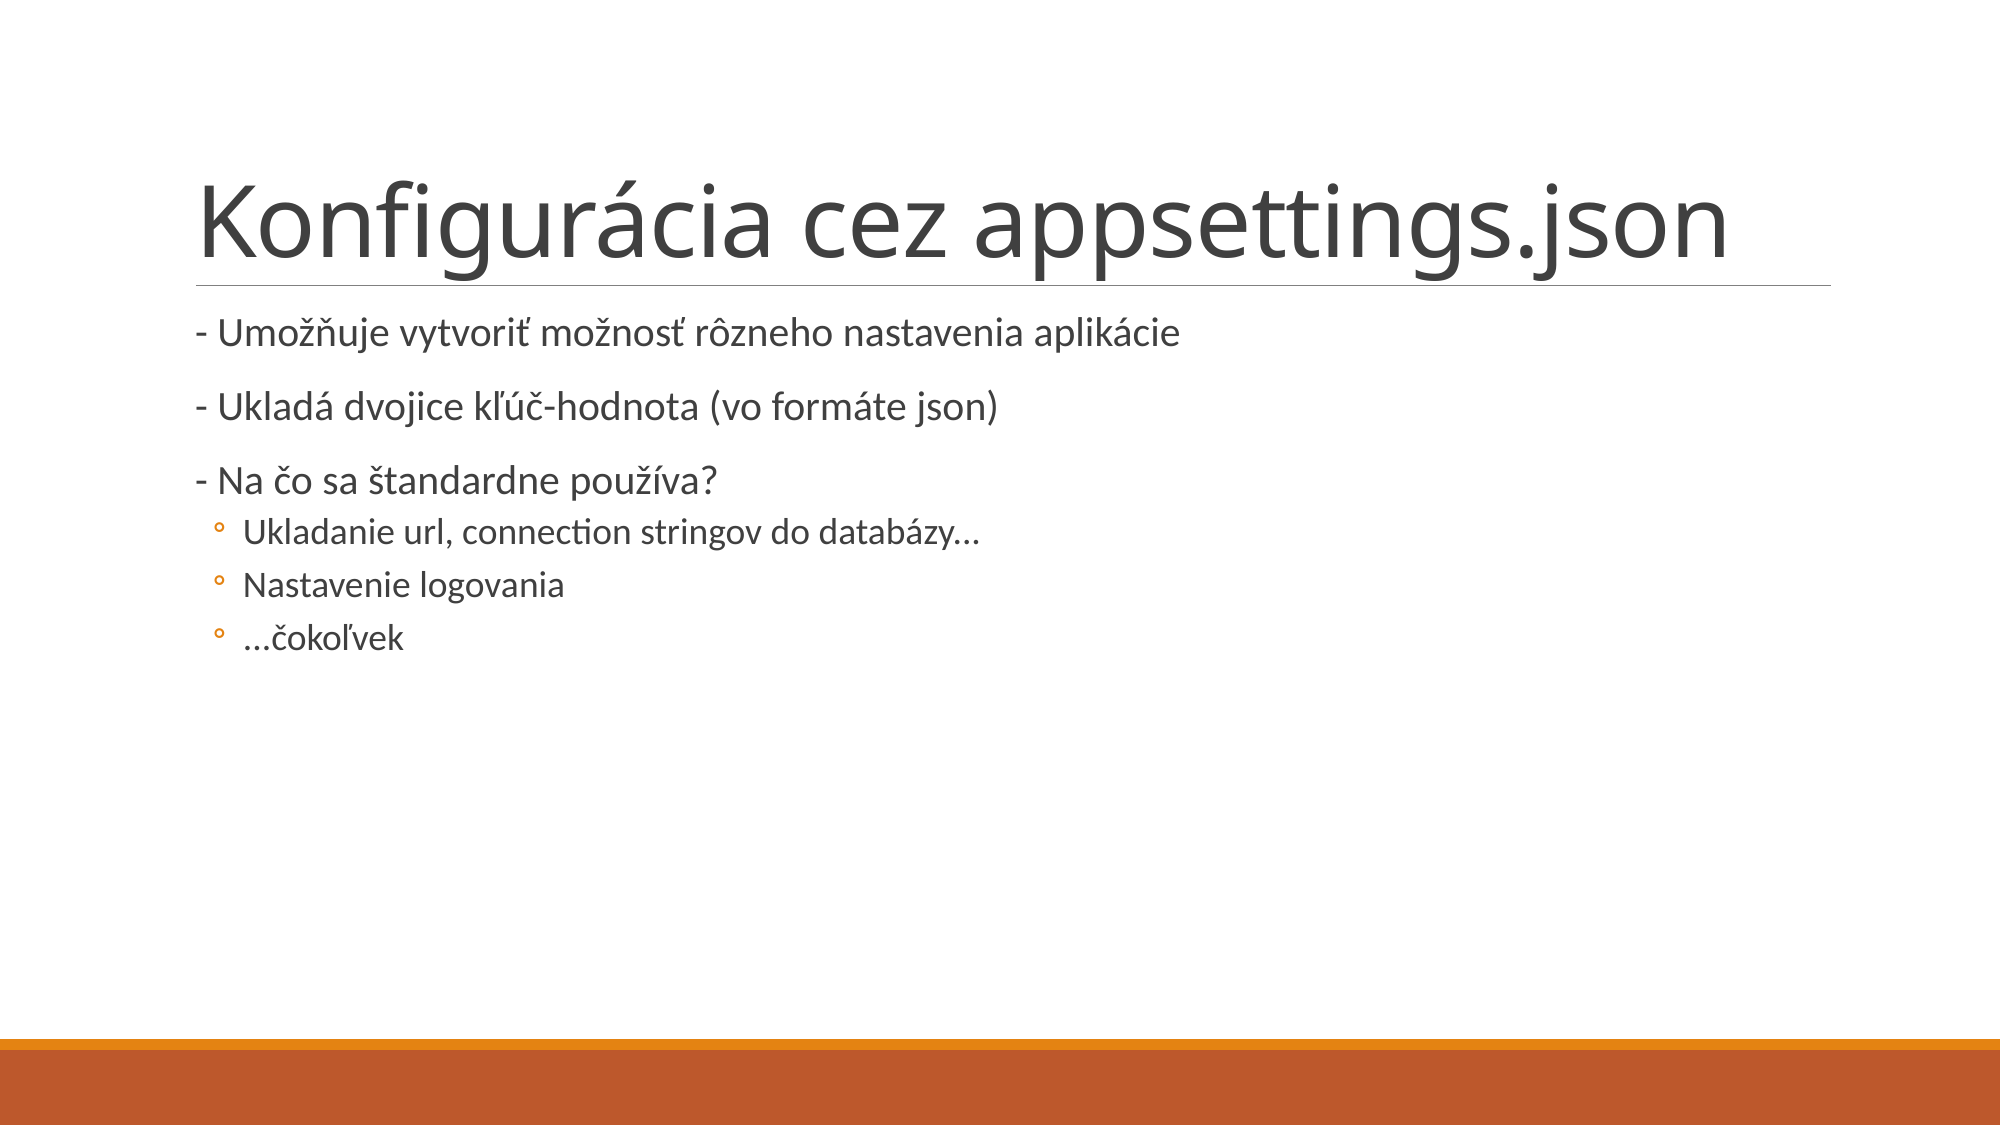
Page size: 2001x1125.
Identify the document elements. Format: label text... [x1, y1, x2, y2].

title Konfigurácia cez appsettings.json [180, 47, 1830, 285]
list - Umožňuje vytvoriť možnosť rôzneho nastavenia aplikácie - Ukladá dvojice kľúč-hodnota (vo formáte json) - Na čo sa štandardne používa? Ukladanie url, connection stringov do databázy... Nastavenie logovania ...čokoľvek [180, 302, 1830, 963]
